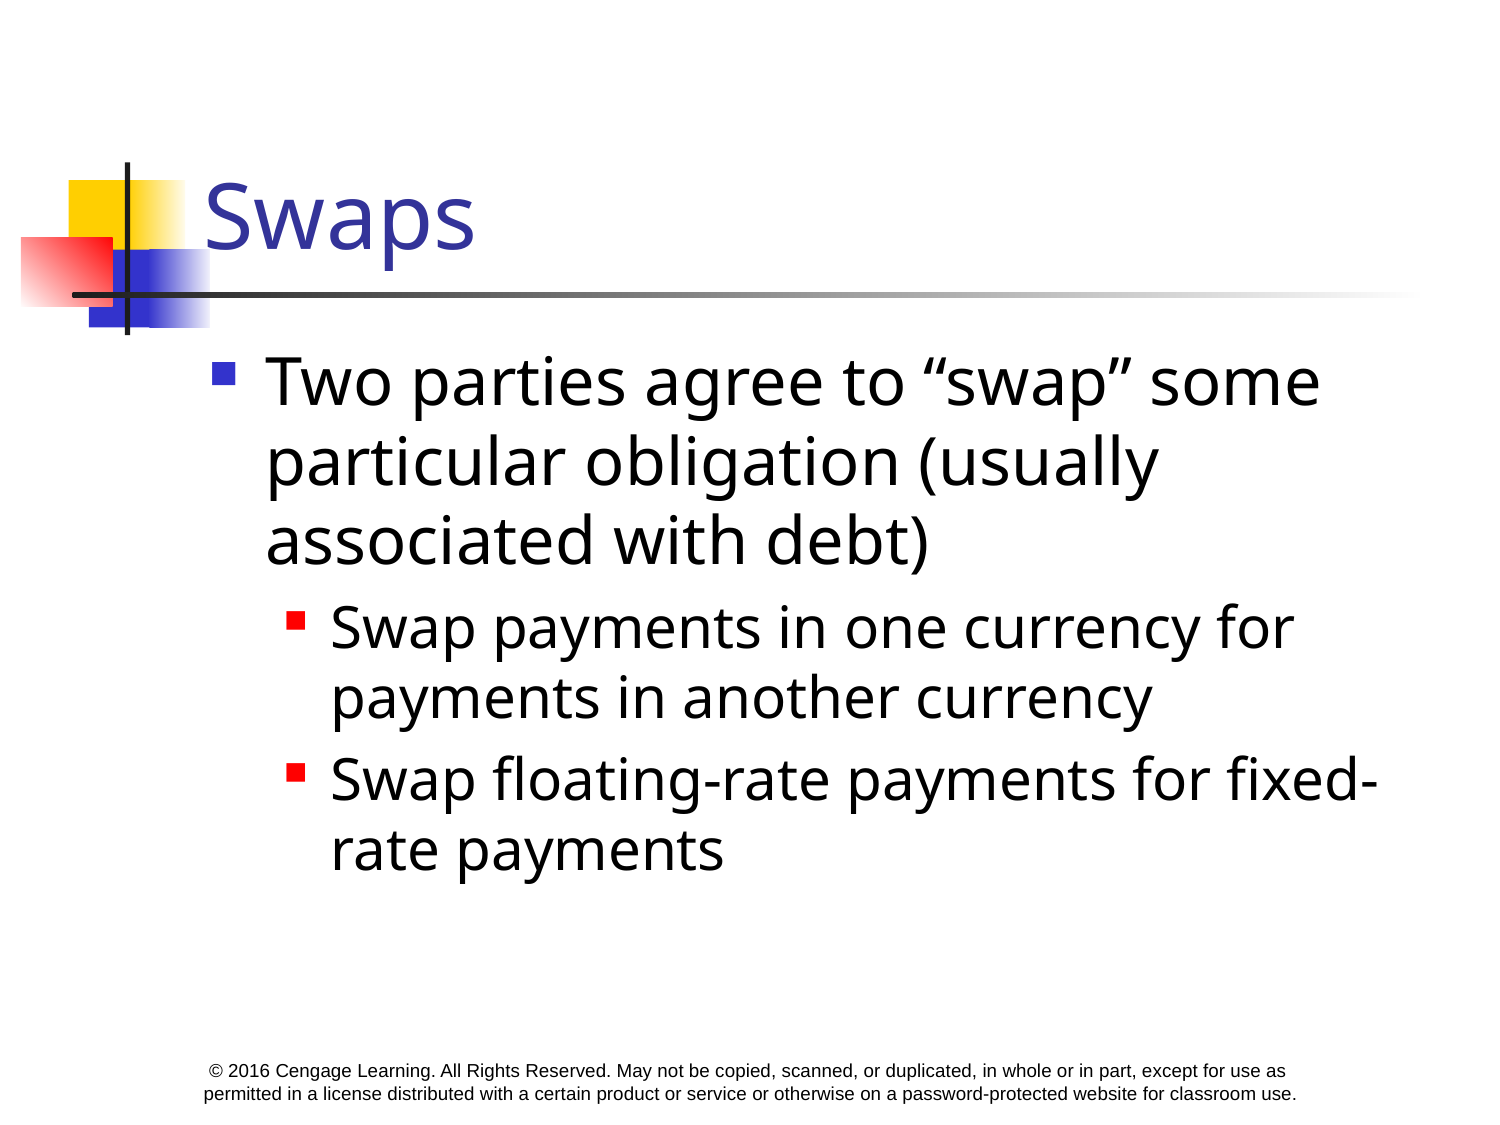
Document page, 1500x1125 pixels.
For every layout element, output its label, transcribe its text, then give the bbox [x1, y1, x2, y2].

list Two parties agree to “swap” some particular obligation (usually associated with debt) Swap payments in one currency for payments in another currency Swap floating-rate payments for fixed-rate payments [193, 330, 1470, 1007]
title Swaps [188, 34, 1468, 276]
